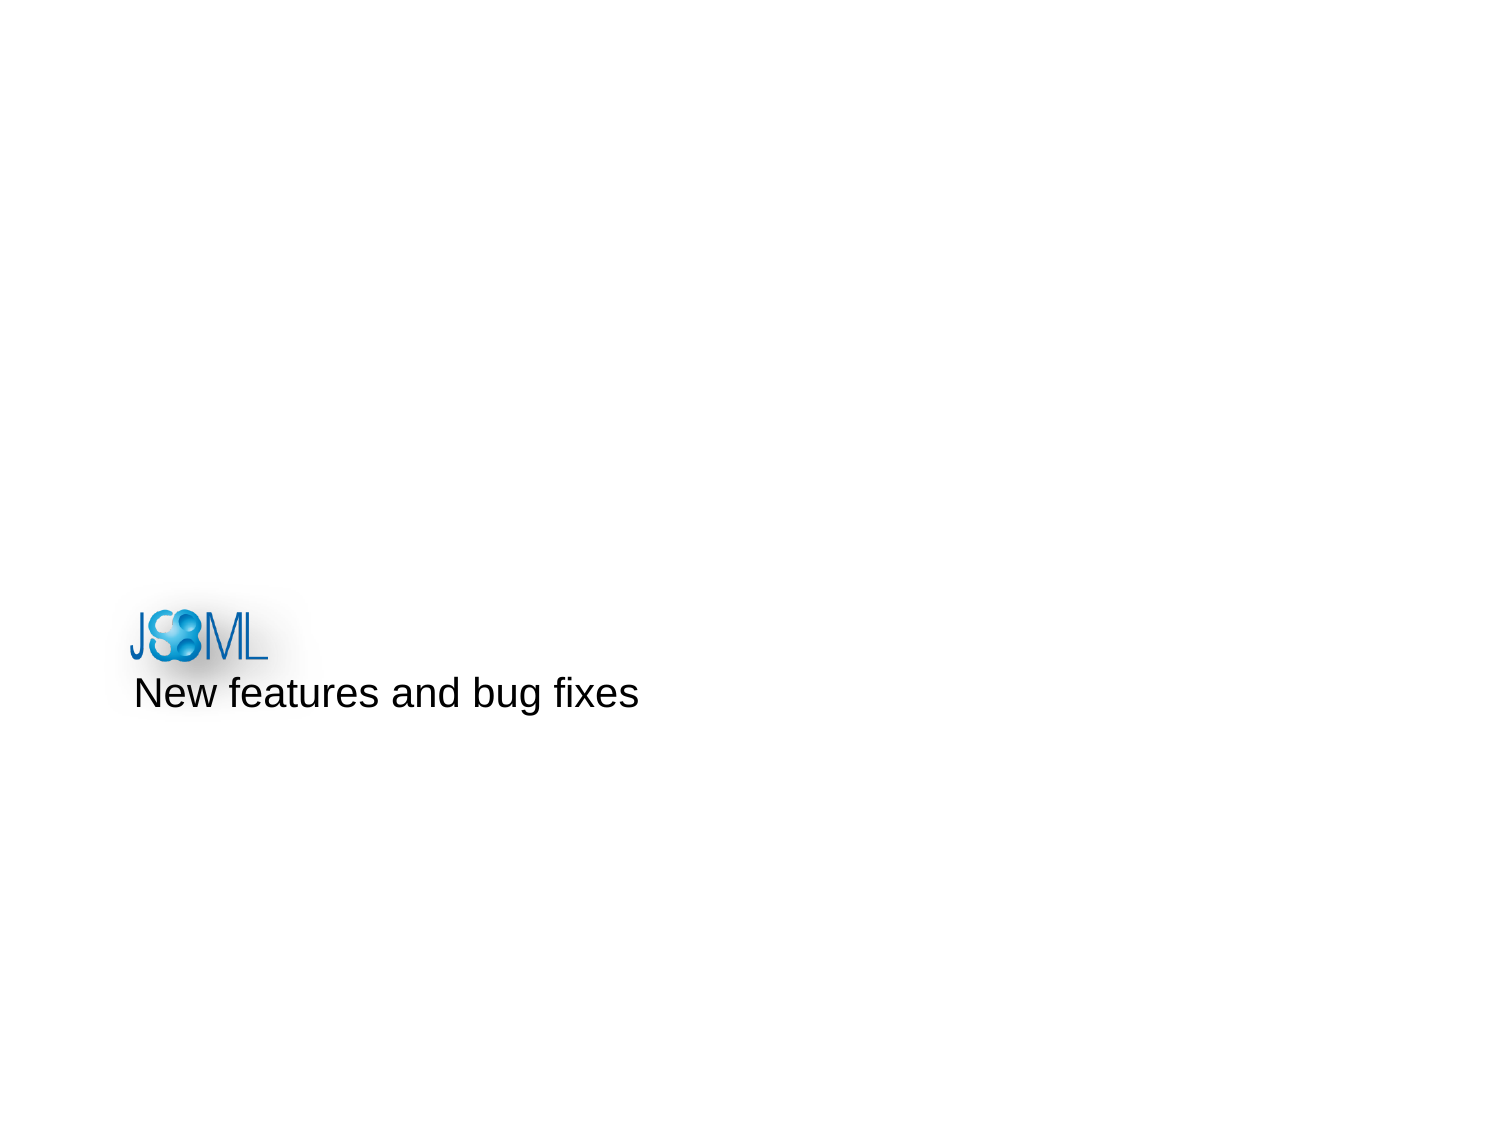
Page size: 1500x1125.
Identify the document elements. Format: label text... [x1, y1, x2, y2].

picture [184, 609, 270, 662]
picture [182, 646, 193, 655]
list New features and bug fixes [118, 476, 1394, 724]
picture [128, 609, 195, 662]
